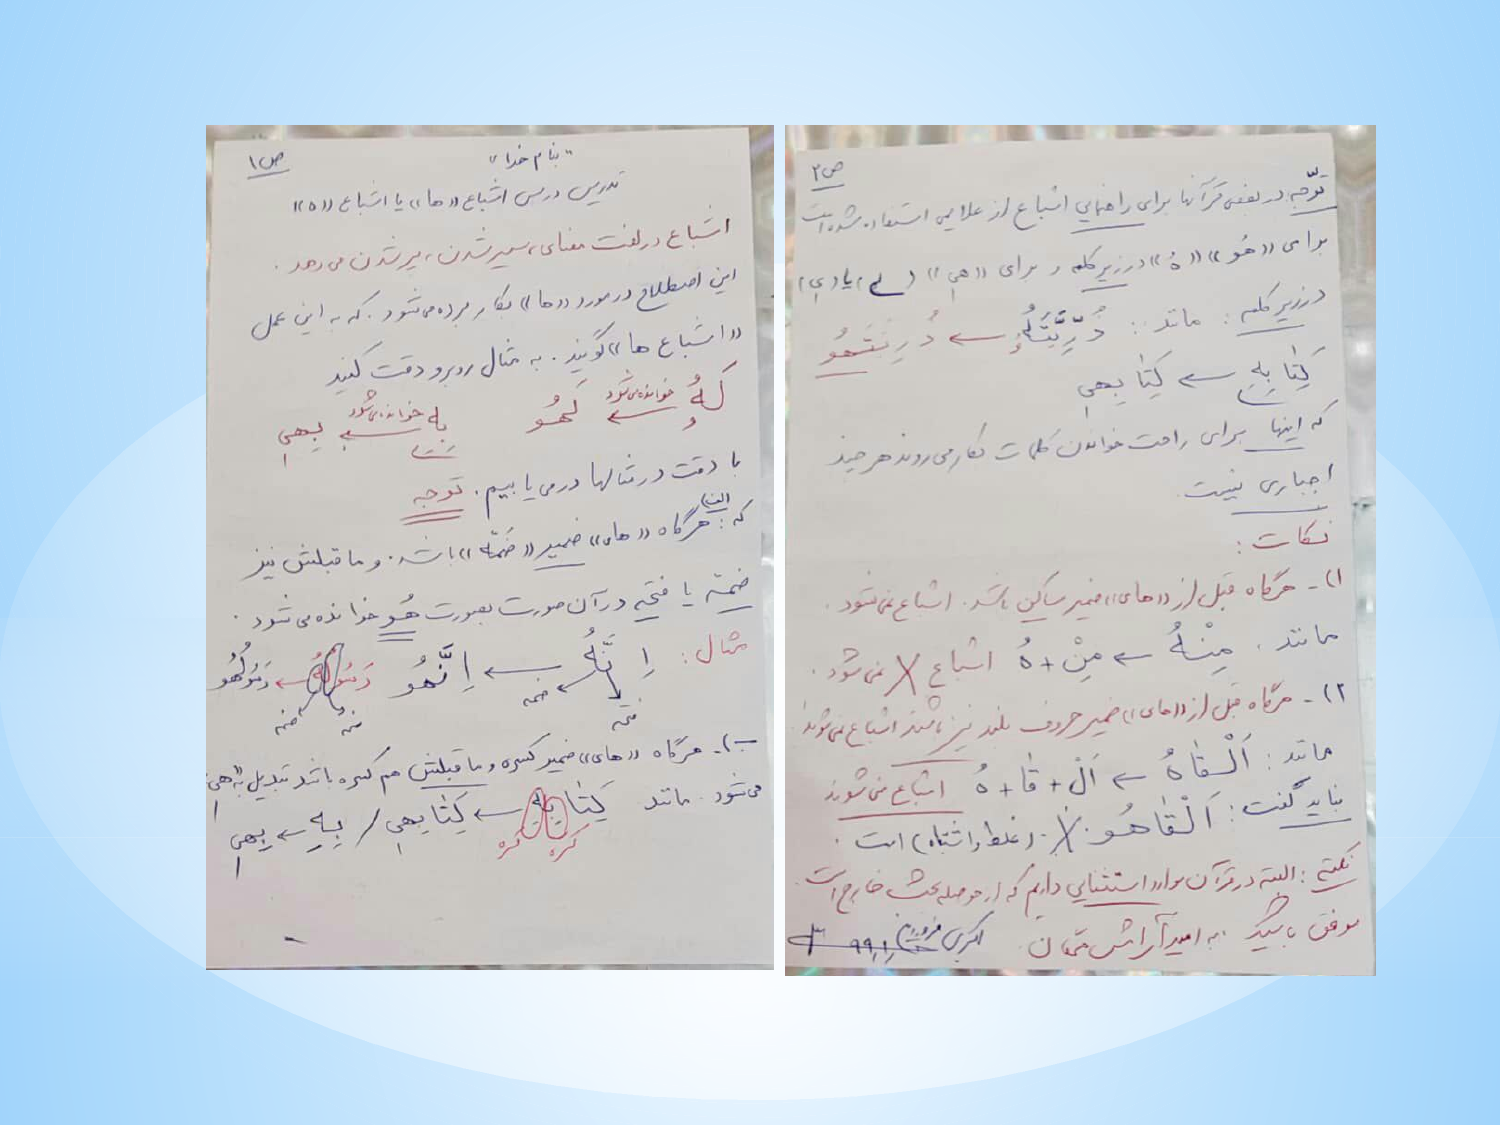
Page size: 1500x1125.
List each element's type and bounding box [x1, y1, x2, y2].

list [785, 125, 1377, 977]
list [206, 125, 774, 970]
